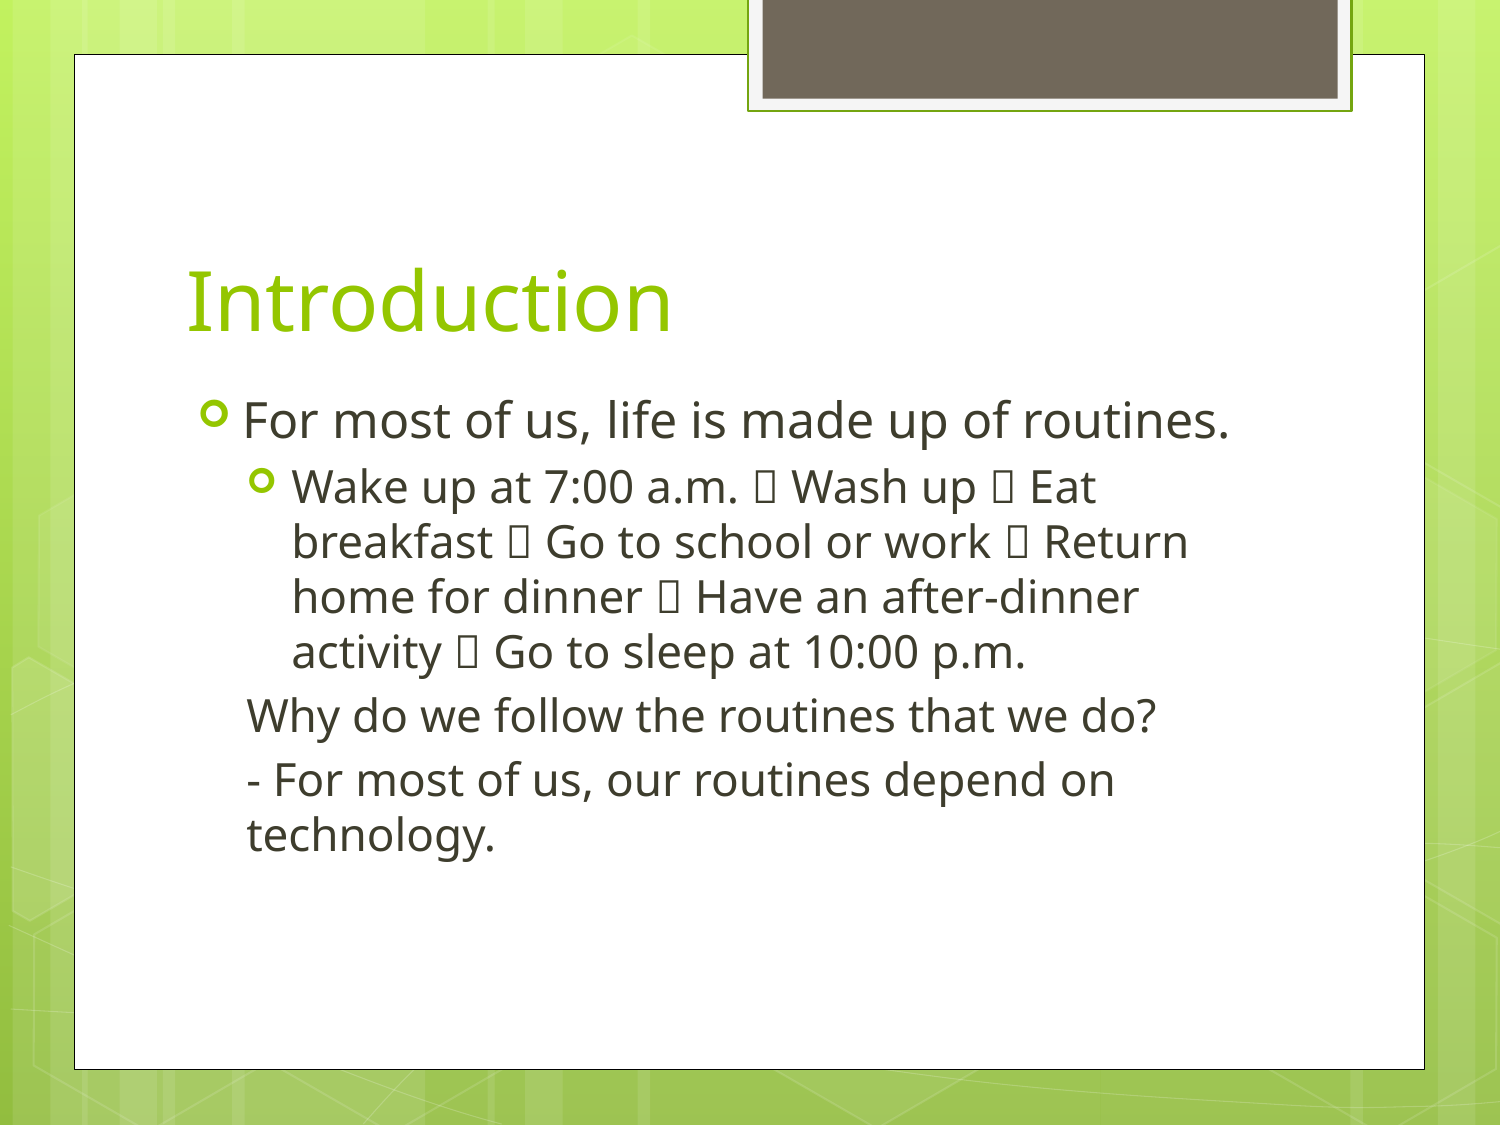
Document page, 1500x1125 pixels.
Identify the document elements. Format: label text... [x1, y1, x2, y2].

title Introduction [171, 168, 1324, 357]
list For most of us, life is made up of routines. Wake up at 7:00 a.m.  Wash up  Eat breakfast  Go to school or work  Return home for dinner  Have an after-dinner activity  Go to sleep at 10:00 p.m. Why do we follow the routines that we do? - For most of us, our routines depend on technology. [171, 381, 1283, 957]
